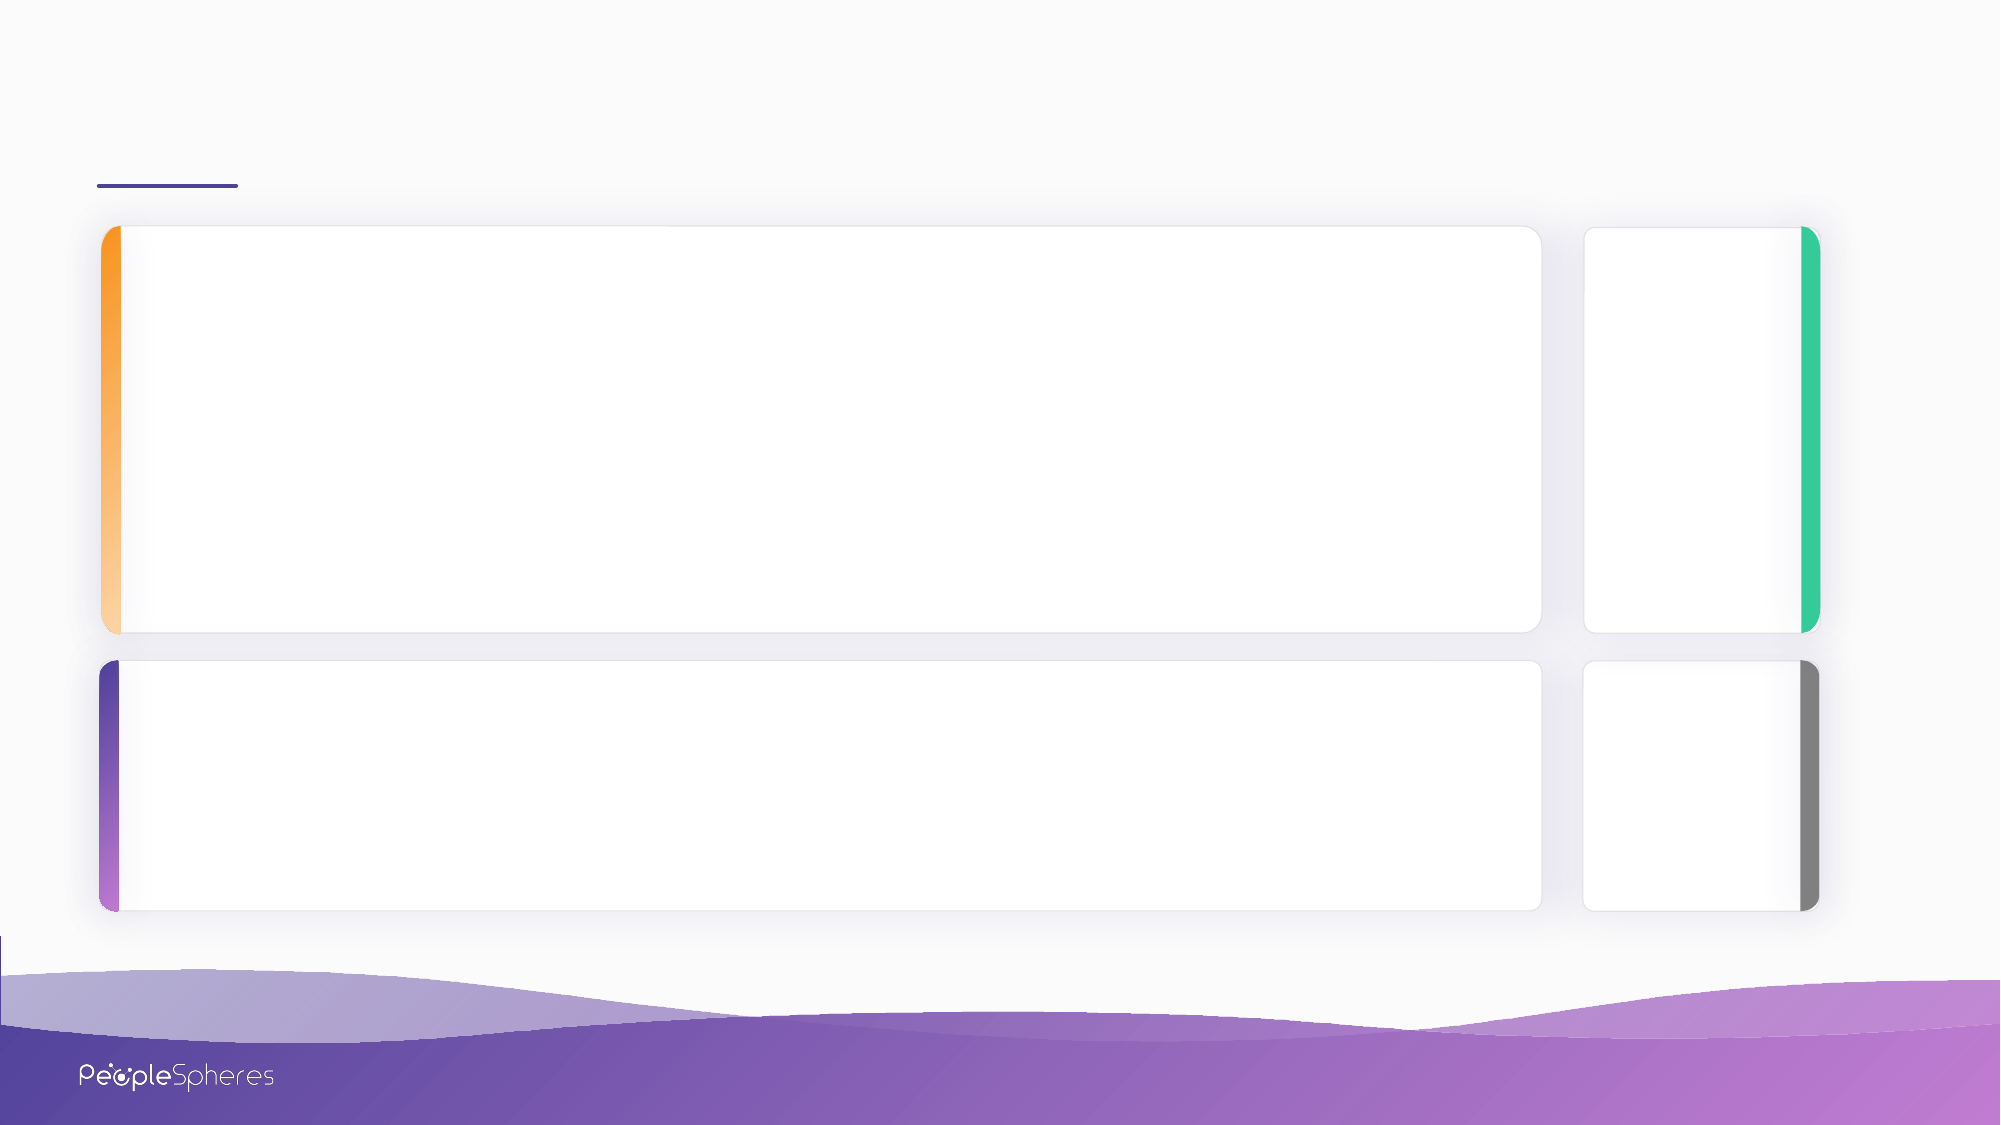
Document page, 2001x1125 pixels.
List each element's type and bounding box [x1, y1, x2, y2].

picture [79, 1063, 274, 1093]
